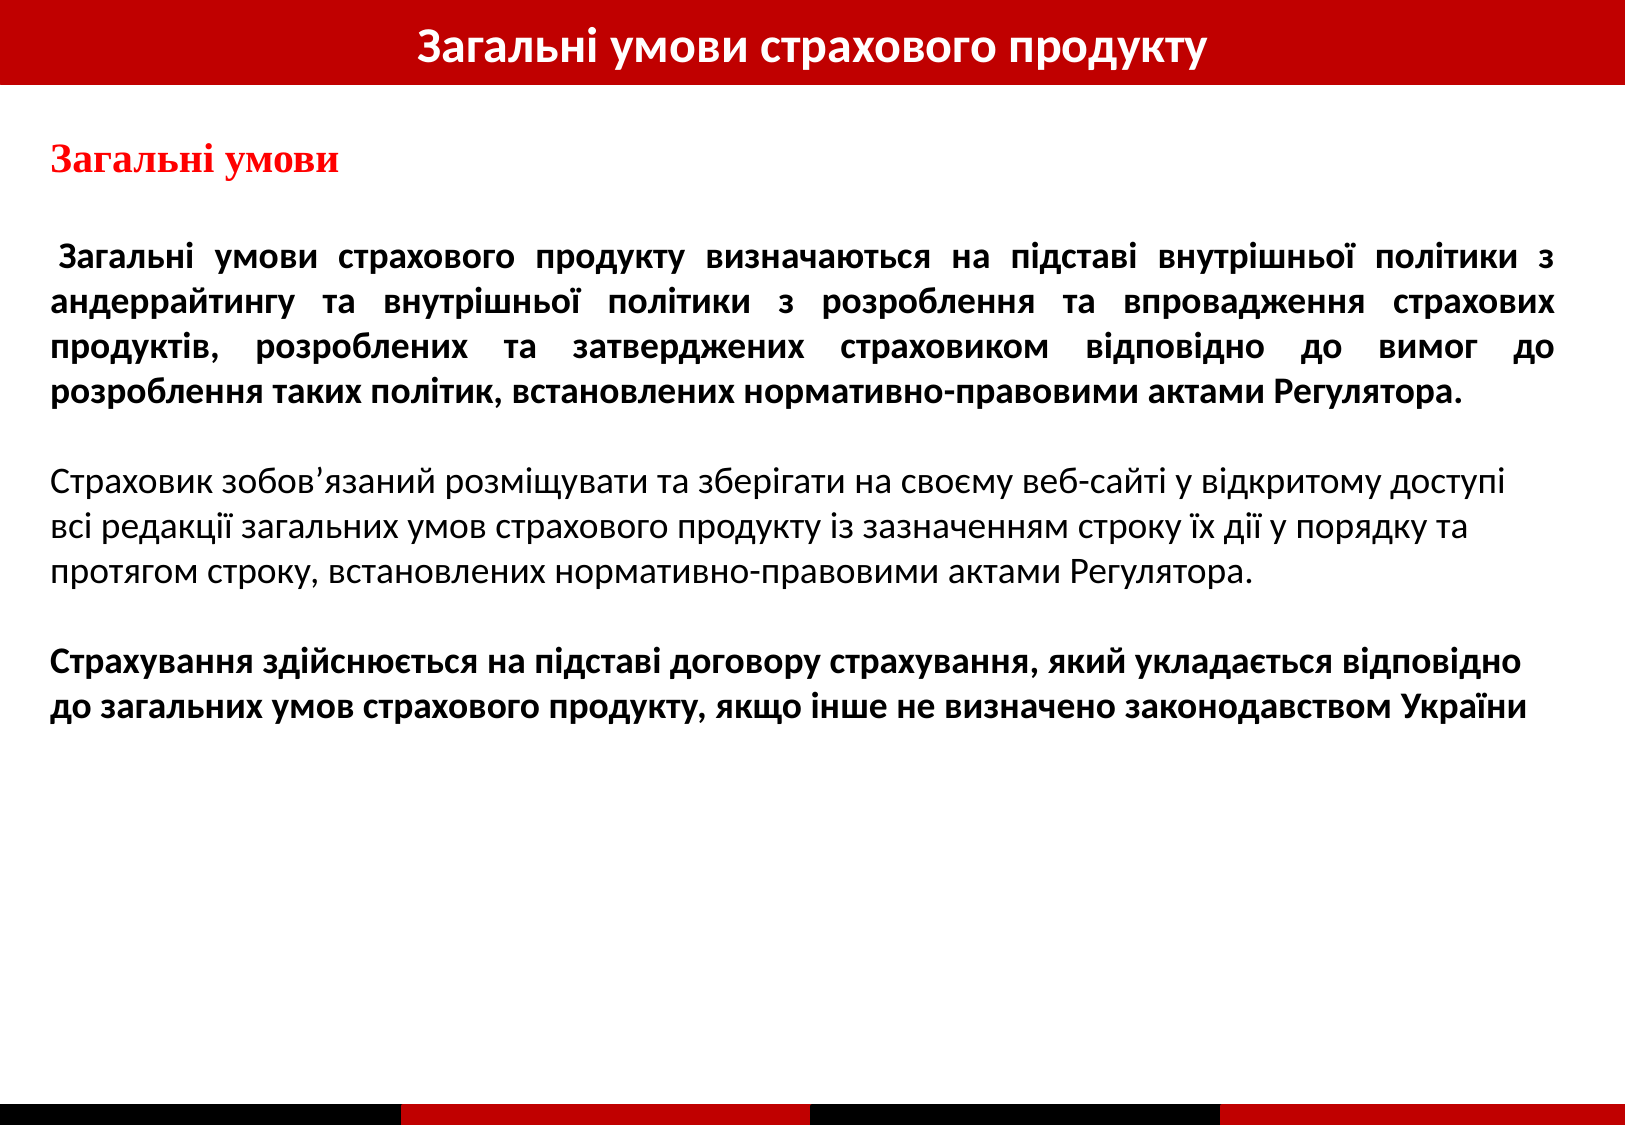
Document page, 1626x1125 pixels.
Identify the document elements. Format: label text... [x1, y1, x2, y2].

text_box [810, 1104, 1220, 1125]
text_box Загальні умови Загальні умови страхового продукту визначаються на підставі внутрішньої політики з андеррайтингу та внутрішньої політики з розроблення та впровадження страхових продуктів, розроблених та затверджених страховиком відповідно до вимог до розроблення таких політик, встановлених нормативно-правовими актами Регулятора. Страховик зобов’язаний розміщувати та зберігати на своєму веб-сайті у відкритому доступі всі редакції загальних умов страхового продукту із зазначенням строку їх дії у порядку та протягом строку, встановлених нормативно-правовими актами Регулятора. Страхування здійснюється на підставі договору страхування, який укладається відповідно до загальних умов страхового продукту, якщо інше не визначено законодавством України [35, 123, 1571, 734]
text_box [401, 1104, 810, 1125]
text_box [1220, 1104, 1625, 1125]
text_box Загальні умови страхового продукту [0, 0, 1625, 85]
text_box [0, 1104, 401, 1125]
